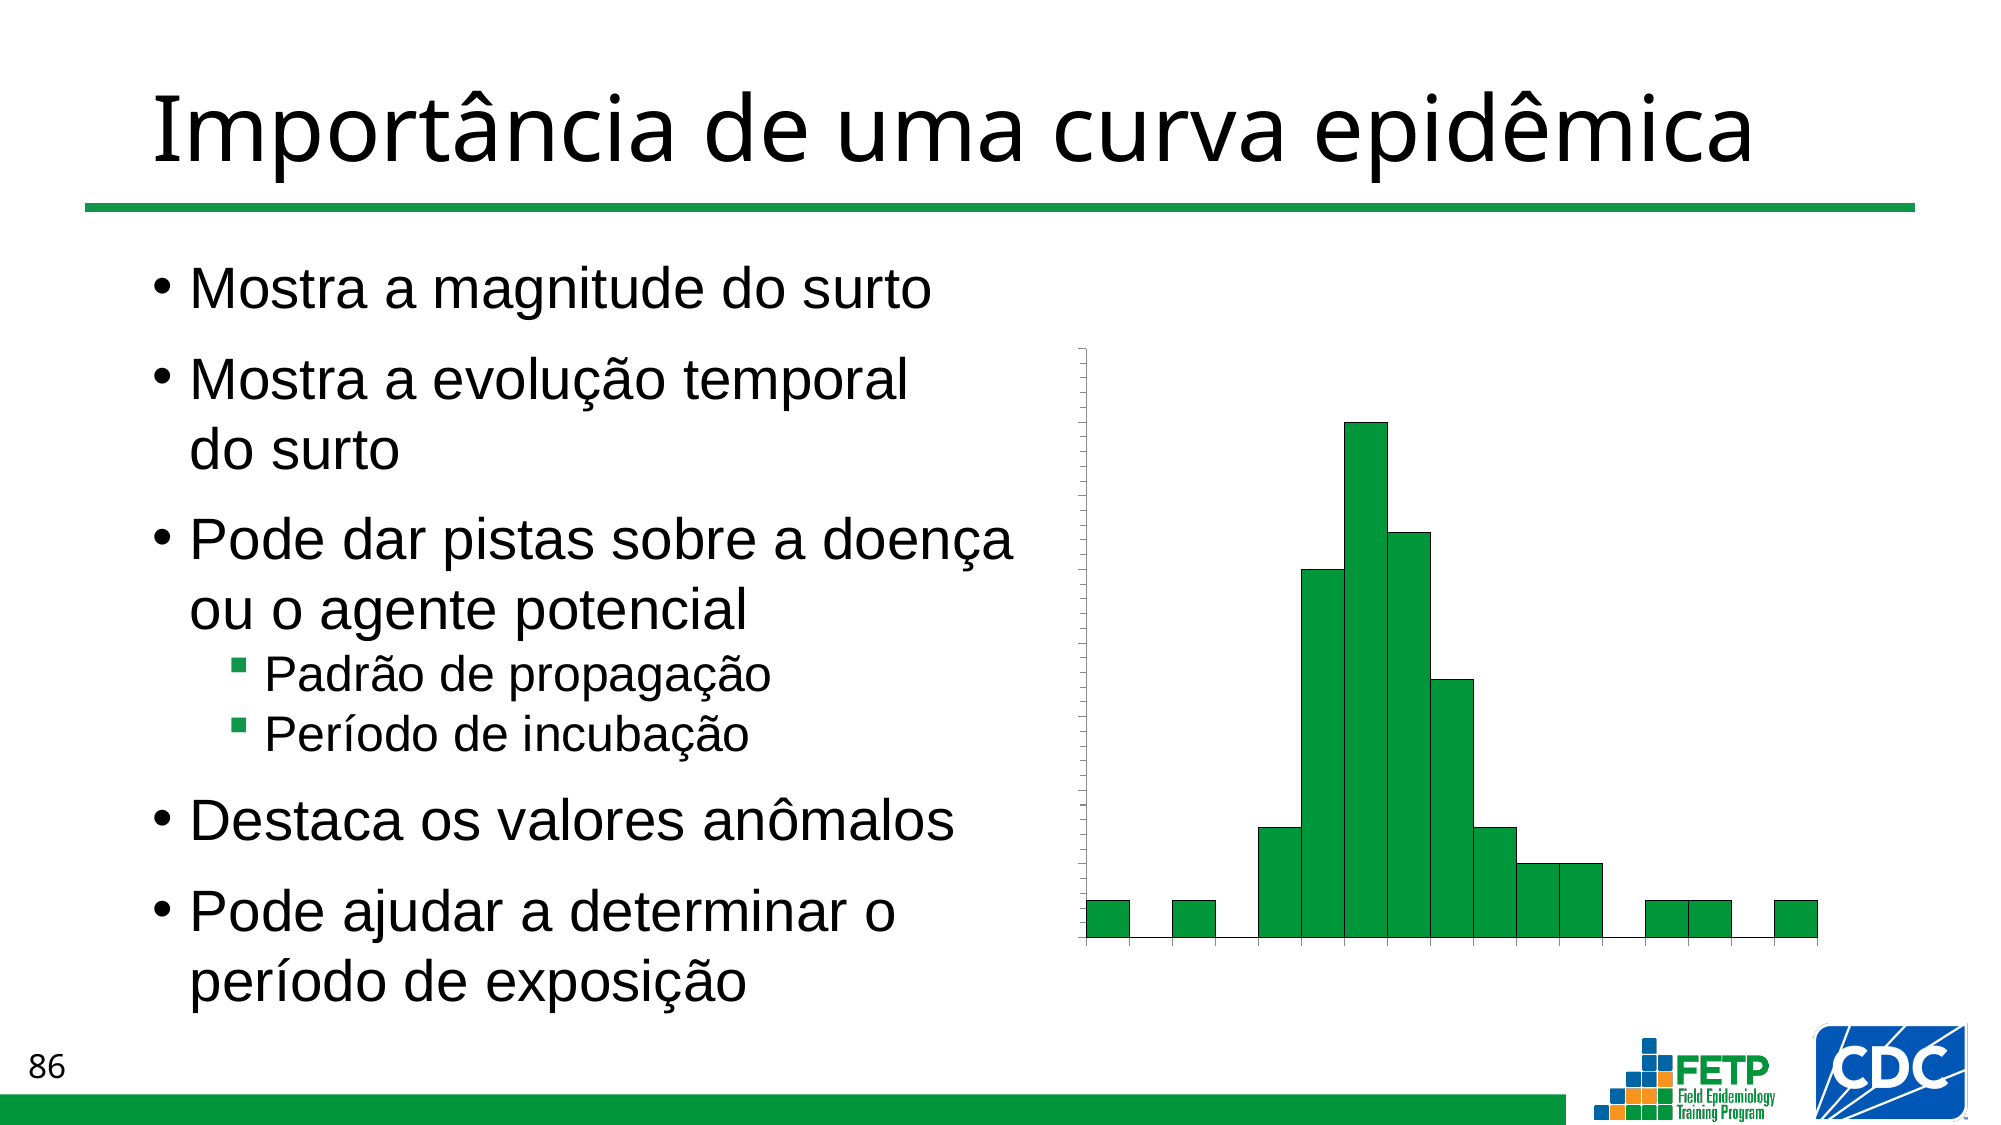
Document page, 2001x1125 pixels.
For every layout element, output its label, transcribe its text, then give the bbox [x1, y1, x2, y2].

picture [1813, 1023, 1968, 1122]
chart [1017, 316, 1834, 1004]
title Importância de uma curva epidêmica [137, 75, 1863, 207]
picture [1594, 1038, 1775, 1122]
list Mostra a magnitude do surto Mostra a evolução temporal do surto Pode dar pistas sobre a doença ou o agente potencial Padrão de propagação Período de incubação Destaca os valores anômalos Pode ajudar a determinar o período de exposição [137, 242, 1045, 1004]
